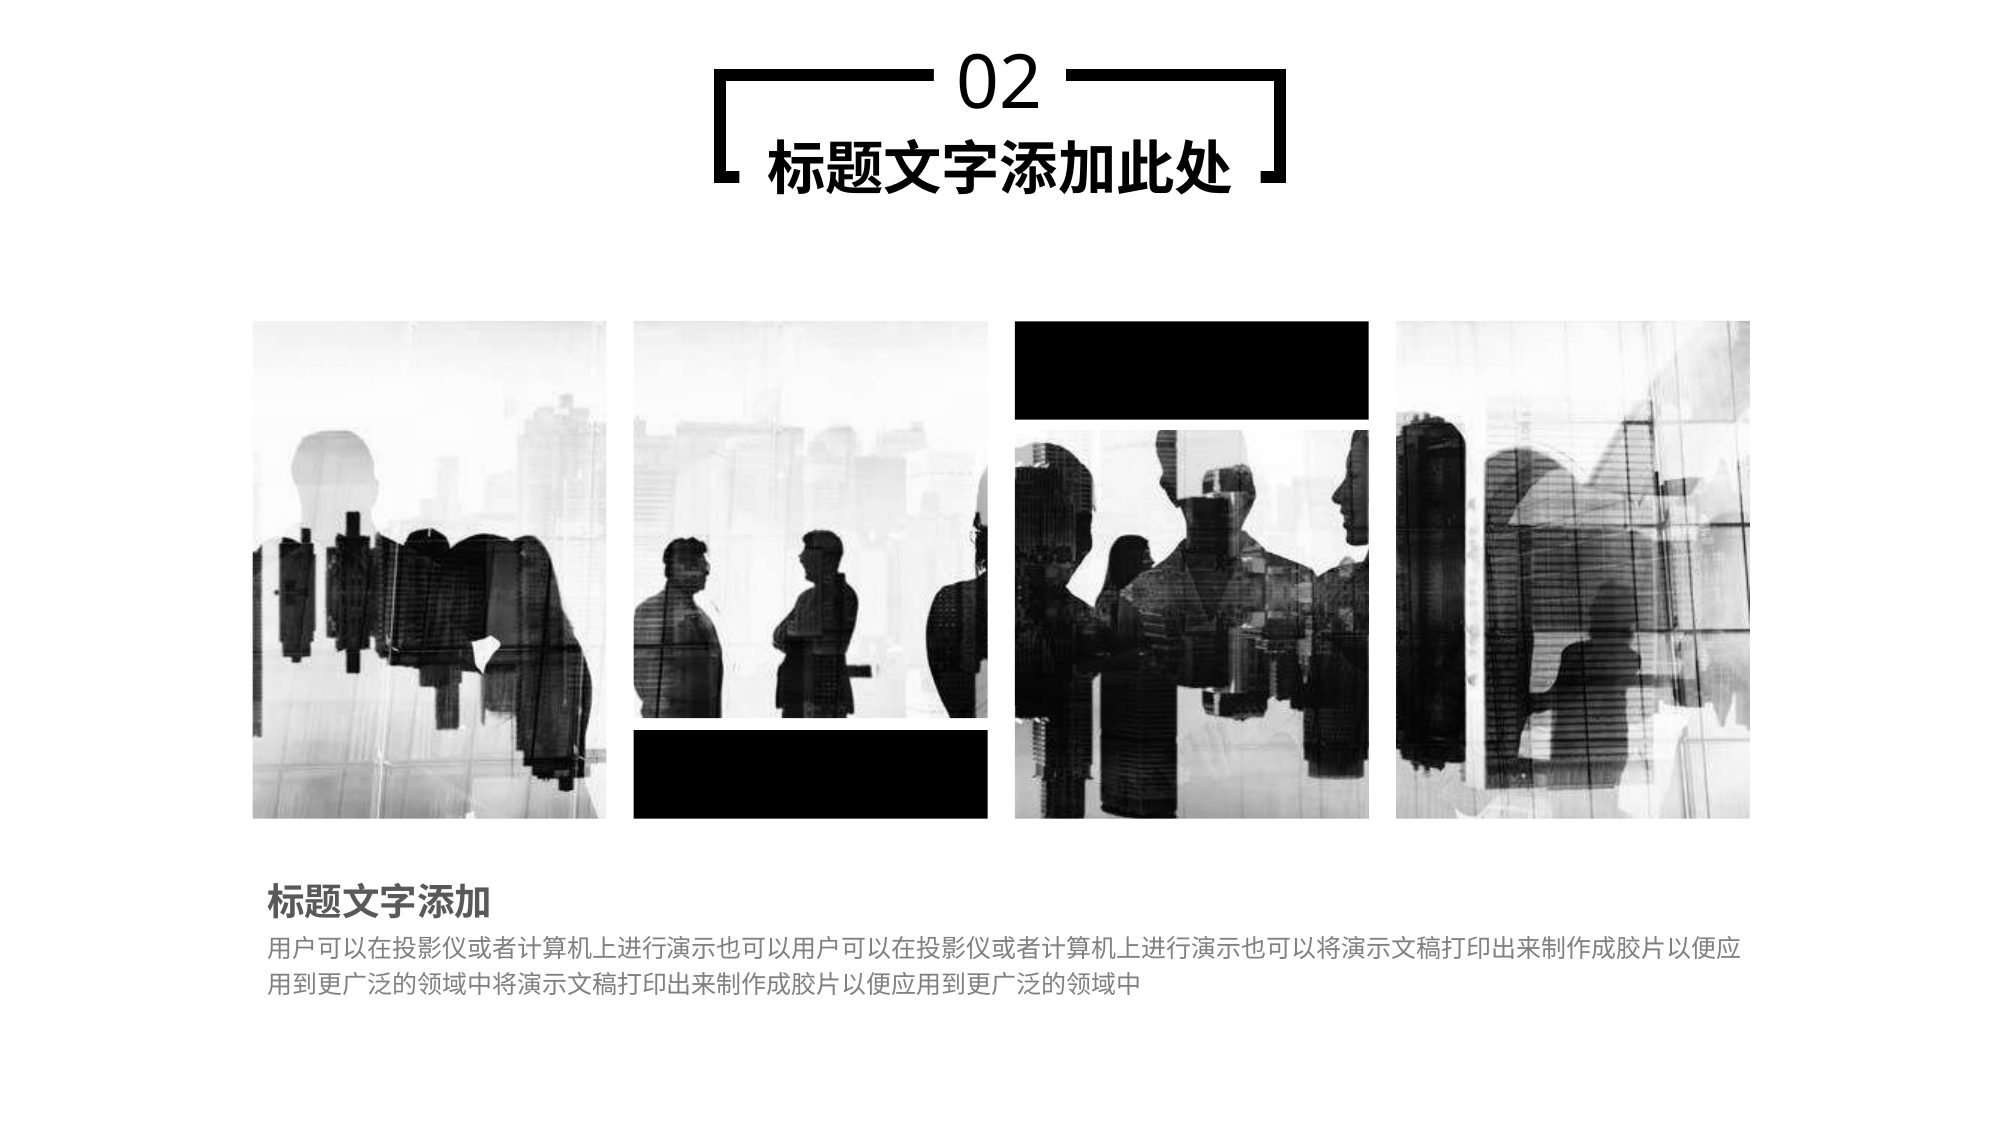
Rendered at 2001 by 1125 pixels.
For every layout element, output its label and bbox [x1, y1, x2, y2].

picture [252, 320, 1750, 819]
text_box [252, 861, 1779, 1008]
text_box [719, 26, 1280, 210]
